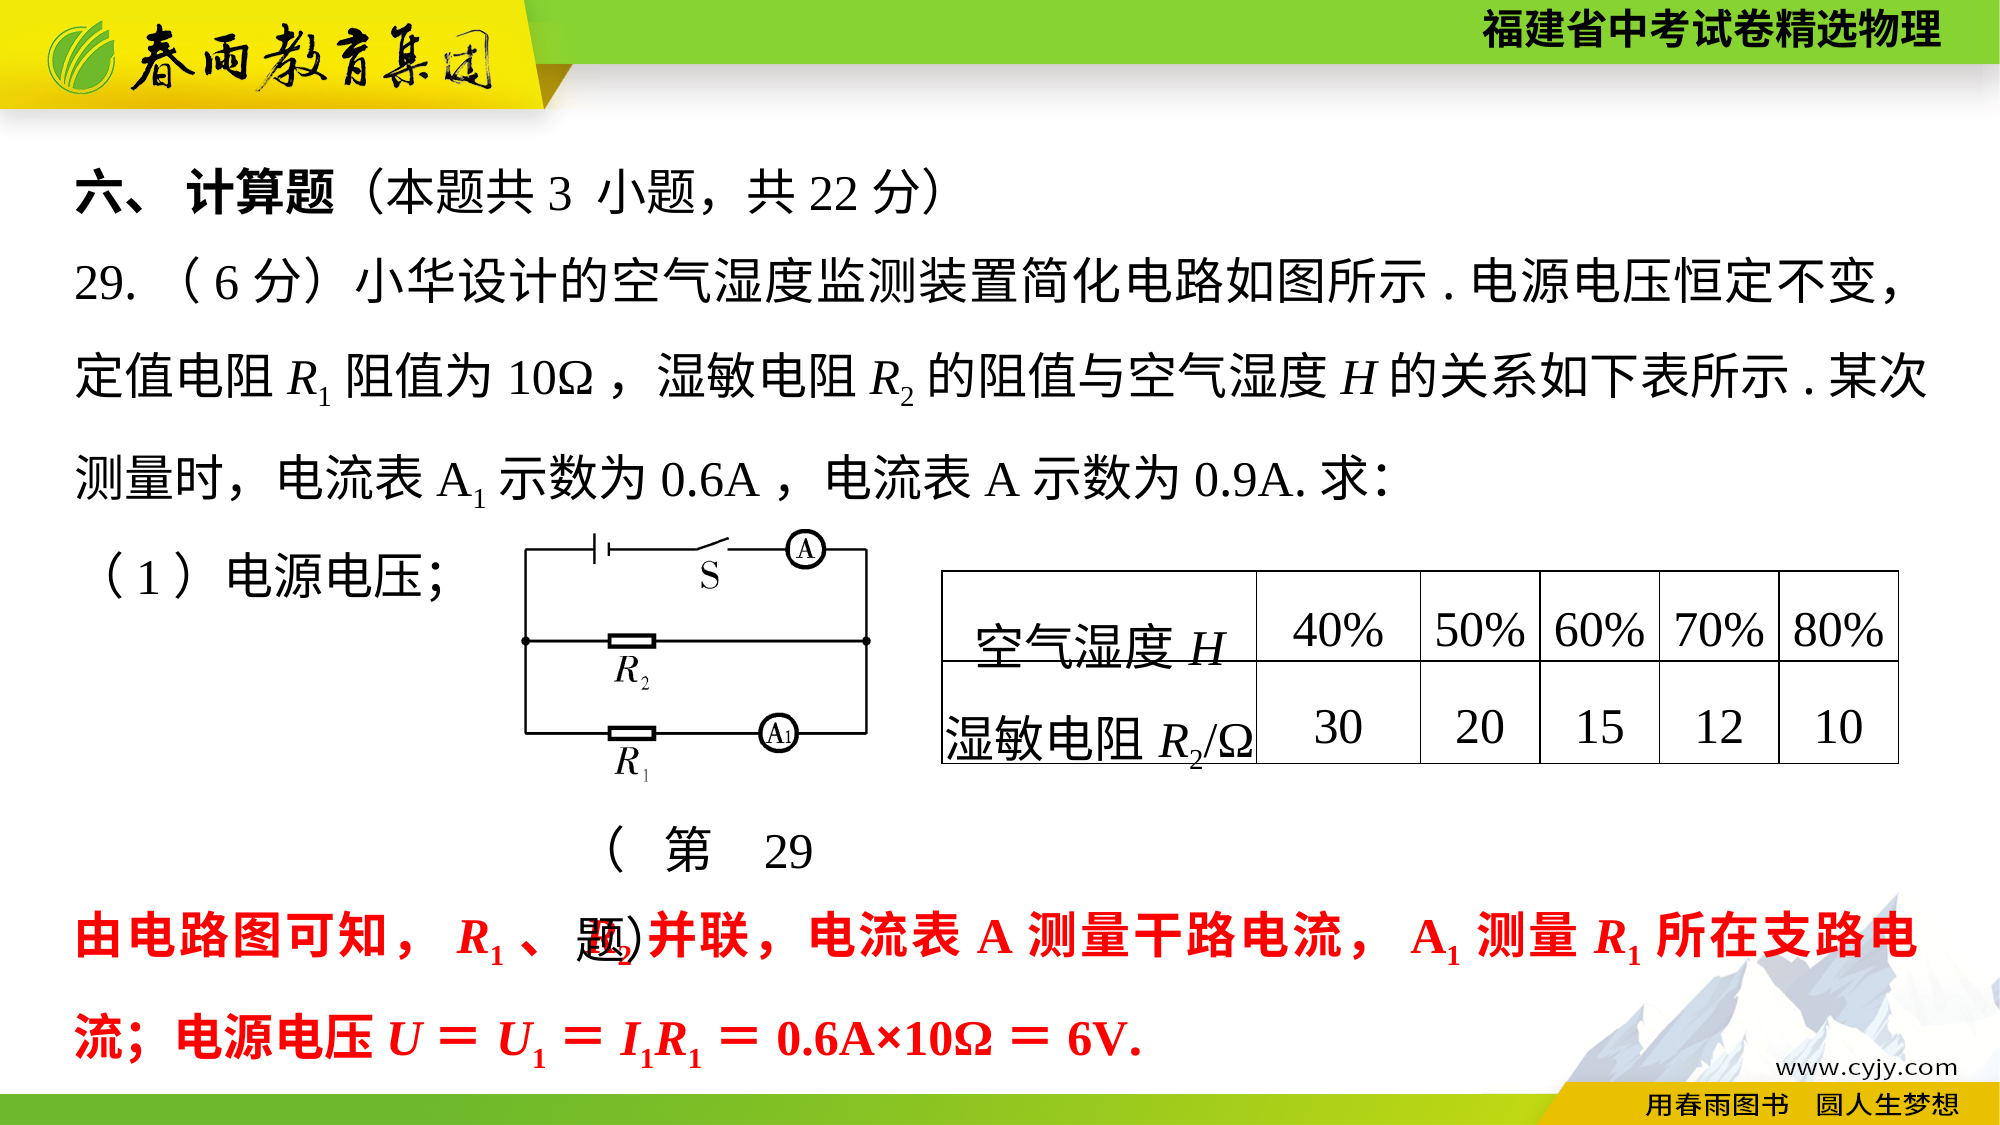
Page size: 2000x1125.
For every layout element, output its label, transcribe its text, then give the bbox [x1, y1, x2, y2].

table_header 80% [1780, 572, 1898, 660]
table_cell 30 [1257, 662, 1420, 763]
table_cell 20 [1421, 662, 1539, 763]
text_box （第29题） [560, 790, 841, 886]
table_cell 15 [1541, 662, 1659, 763]
table_cell 12 [1660, 662, 1778, 763]
picture [0, 0, 2000, 1125]
text_box 由电路图可知，R1、R2并联，电流表A测量干路电流，A1测量R1所在支路电流；电源电压U＝U1＝I1R1＝0.6A×10Ω＝6V. [59, 861, 1933, 1082]
table_header 50% [1421, 572, 1539, 660]
list 六、 计算题（本题共3 小题，共22分） 29.（6分）小华设计的空气湿度监测装置简化电路如图所示.电源电压恒定不变，定值电阻R1阻值为10Ω，湿敏电阻R2的阻值与空气湿度H的关系如下表所示.某次测量时，电流表A1示数为0.6A，电流表A示数为0.9A.求： （1）电源电压； [59, 122, 1944, 581]
table_cell 10 [1780, 662, 1898, 763]
table_cell 湿敏电阻R2/Ω [943, 662, 1256, 763]
table_header 70% [1660, 572, 1778, 660]
table_header 空气湿度H [943, 572, 1256, 660]
table_header 40% [1257, 572, 1420, 660]
table_header 60% [1541, 572, 1659, 660]
